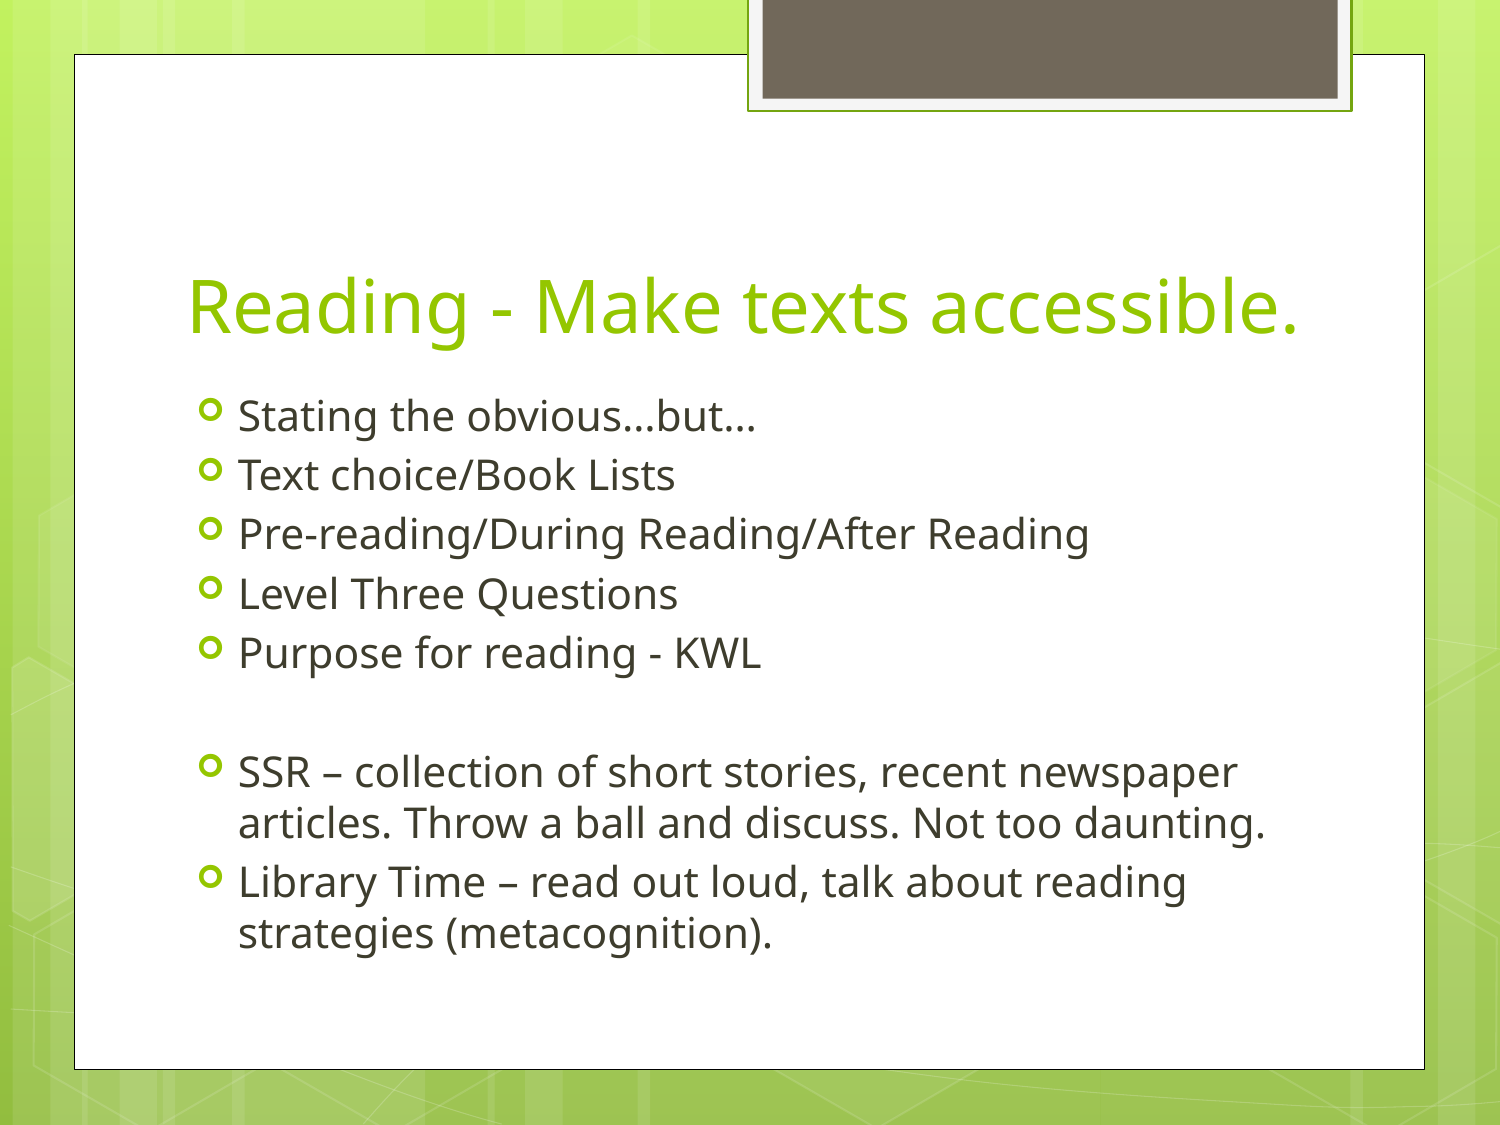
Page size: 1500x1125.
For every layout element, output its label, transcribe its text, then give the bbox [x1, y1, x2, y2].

list Stating the obvious…but… Text choice/Book Lists Pre-reading/During Reading/After Reading Level Three Questions Purpose for reading - KWL SSR – collection of short stories, recent newspaper articles. Throw a ball and discuss. Not too daunting. Library Time – read out loud, talk about reading strategies (metacognition). [171, 381, 1283, 1012]
title Reading - Make texts accessible. [171, 168, 1324, 357]
